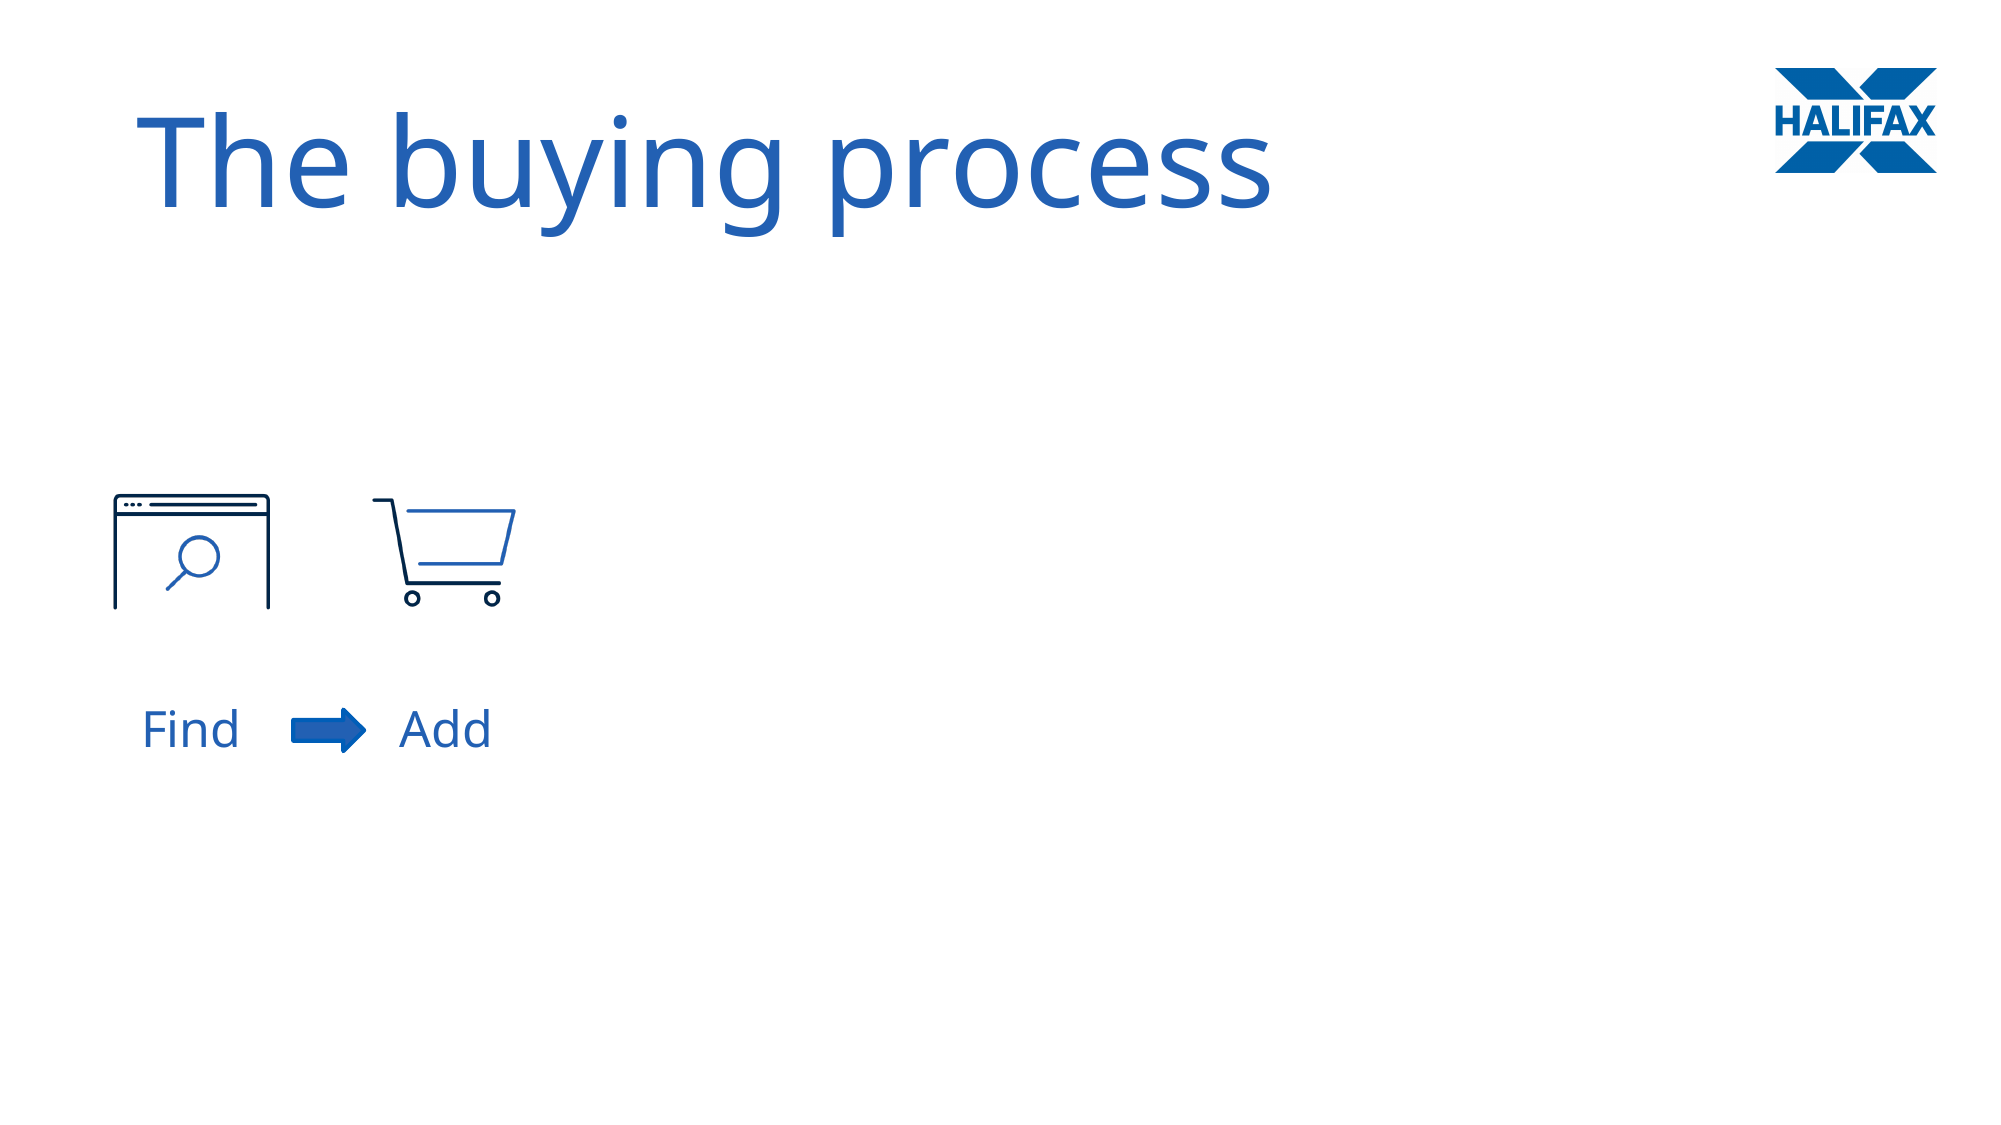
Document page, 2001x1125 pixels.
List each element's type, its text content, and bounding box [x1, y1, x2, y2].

list The buying process [121, 75, 1579, 221]
text_box [293, 707, 345, 754]
picture [342, 448, 551, 656]
text_box Add [345, 689, 548, 765]
picture [1775, 68, 1937, 173]
picture [87, 448, 296, 656]
text_box Find [90, 689, 293, 765]
